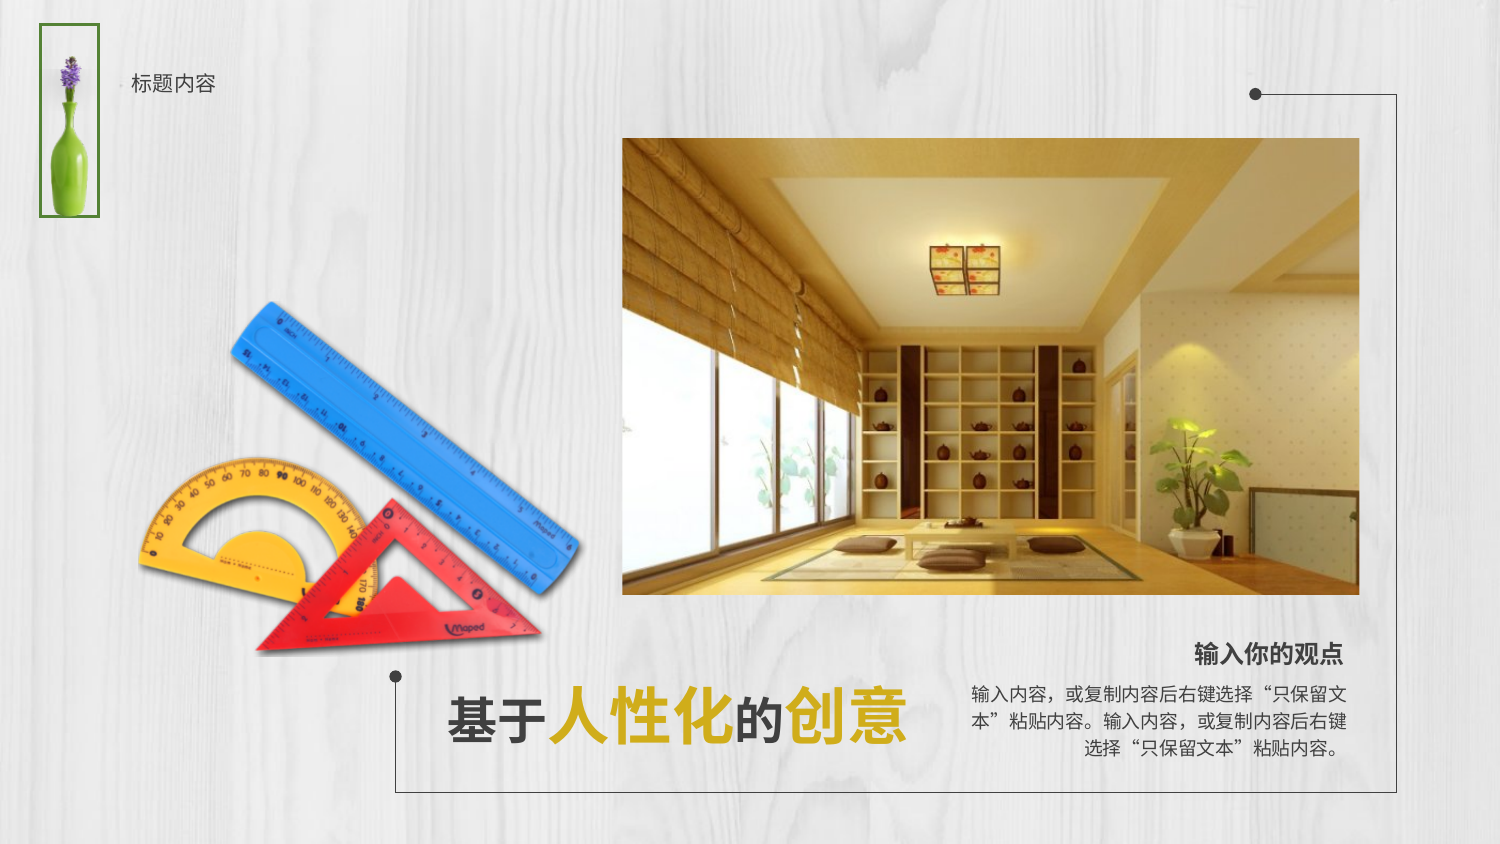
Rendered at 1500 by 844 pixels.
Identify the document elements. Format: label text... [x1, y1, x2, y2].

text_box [953, 631, 1362, 800]
text_box [621, 137, 1360, 595]
picture [0, 0, 1500, 844]
text_box [389, 87, 1397, 793]
text_box 标题内容 [116, 63, 317, 104]
